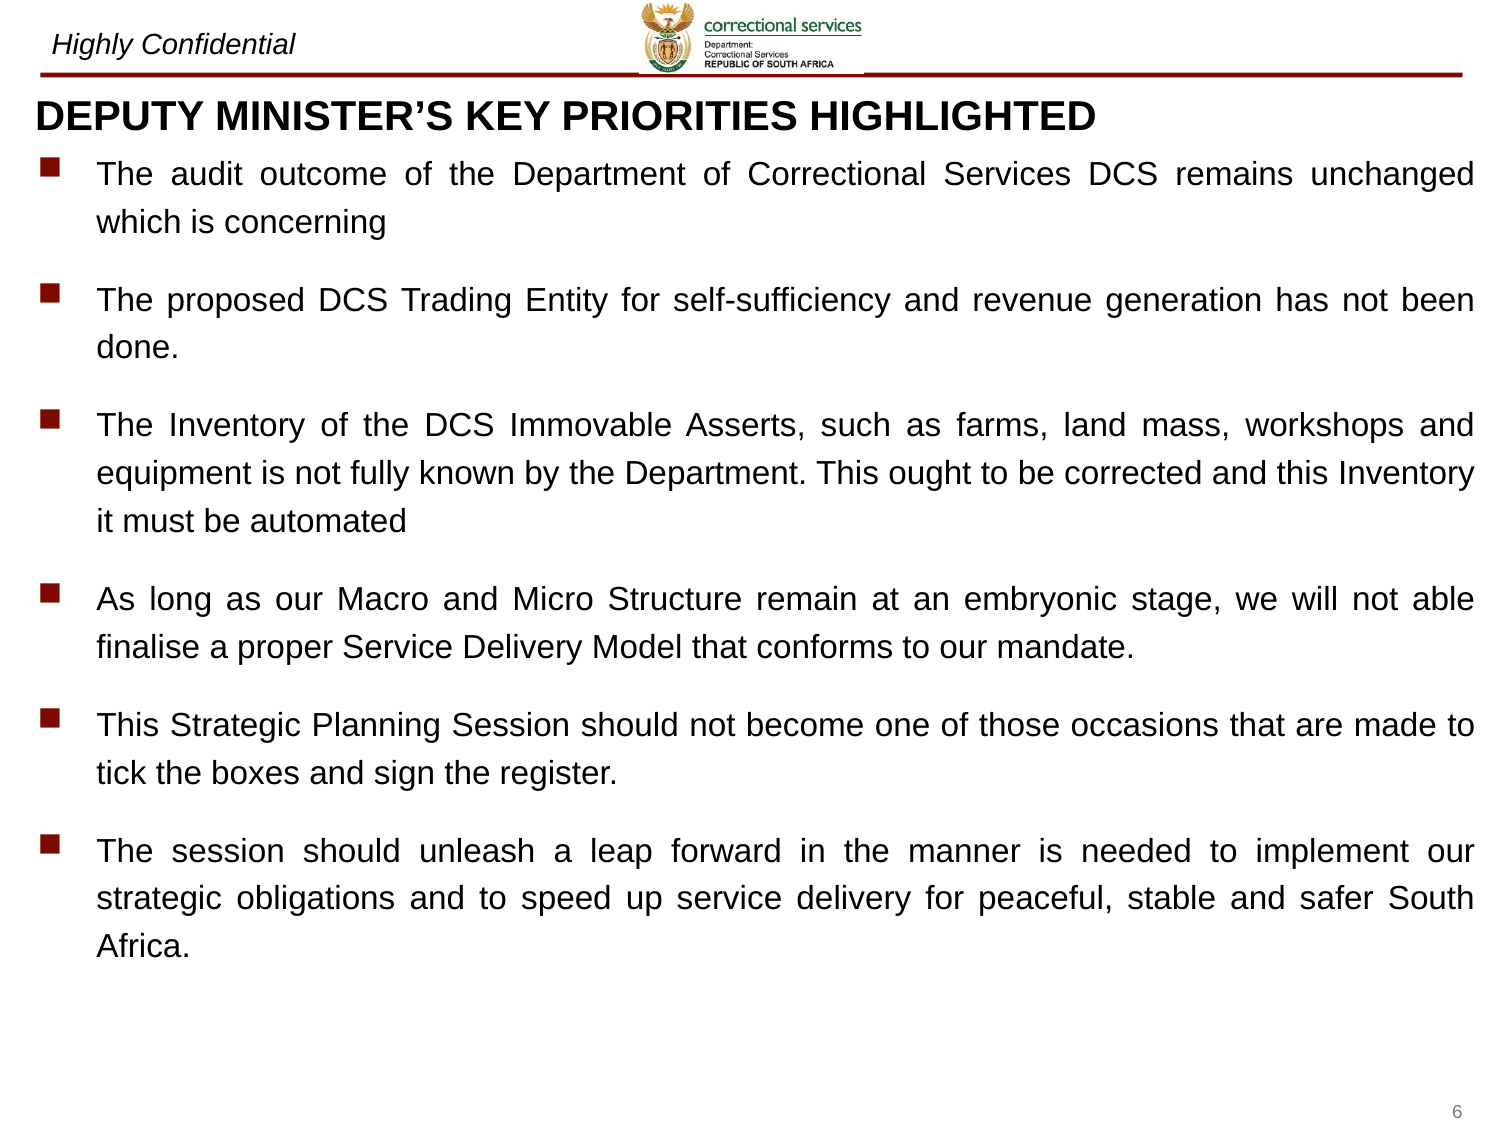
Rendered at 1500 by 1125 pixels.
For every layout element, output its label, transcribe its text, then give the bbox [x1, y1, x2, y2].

picture [639, 0, 864, 74]
list The audit outcome of the Department of Correctional Services DCS remains unchanged which is concerning The proposed DCS Trading Entity for self-sufficiency and revenue generation has not been done. The Inventory of the DCS Immovable Asserts, such as farms, land mass, workshops and equipment is not fully known by the Department. This ought to be corrected and this Inventory it must be automated As long as our Macro and Micro Structure remain at an embryonic stage, we will not able finalise a proper Service Delivery Model that conforms to our mandate. This Strategic Planning Session should not become one of those occasions that are made to tick the boxes and sign the register. The session should unleash a leap forward in the manner is needed to implement our strategic obligations and to speed up service delivery for peaceful, stable and safer South Africa. [37, 143, 1478, 1090]
title DEPUTY MINISTER’S KEY PRIORITIES HIGHLIGHTED [34, 94, 1455, 141]
